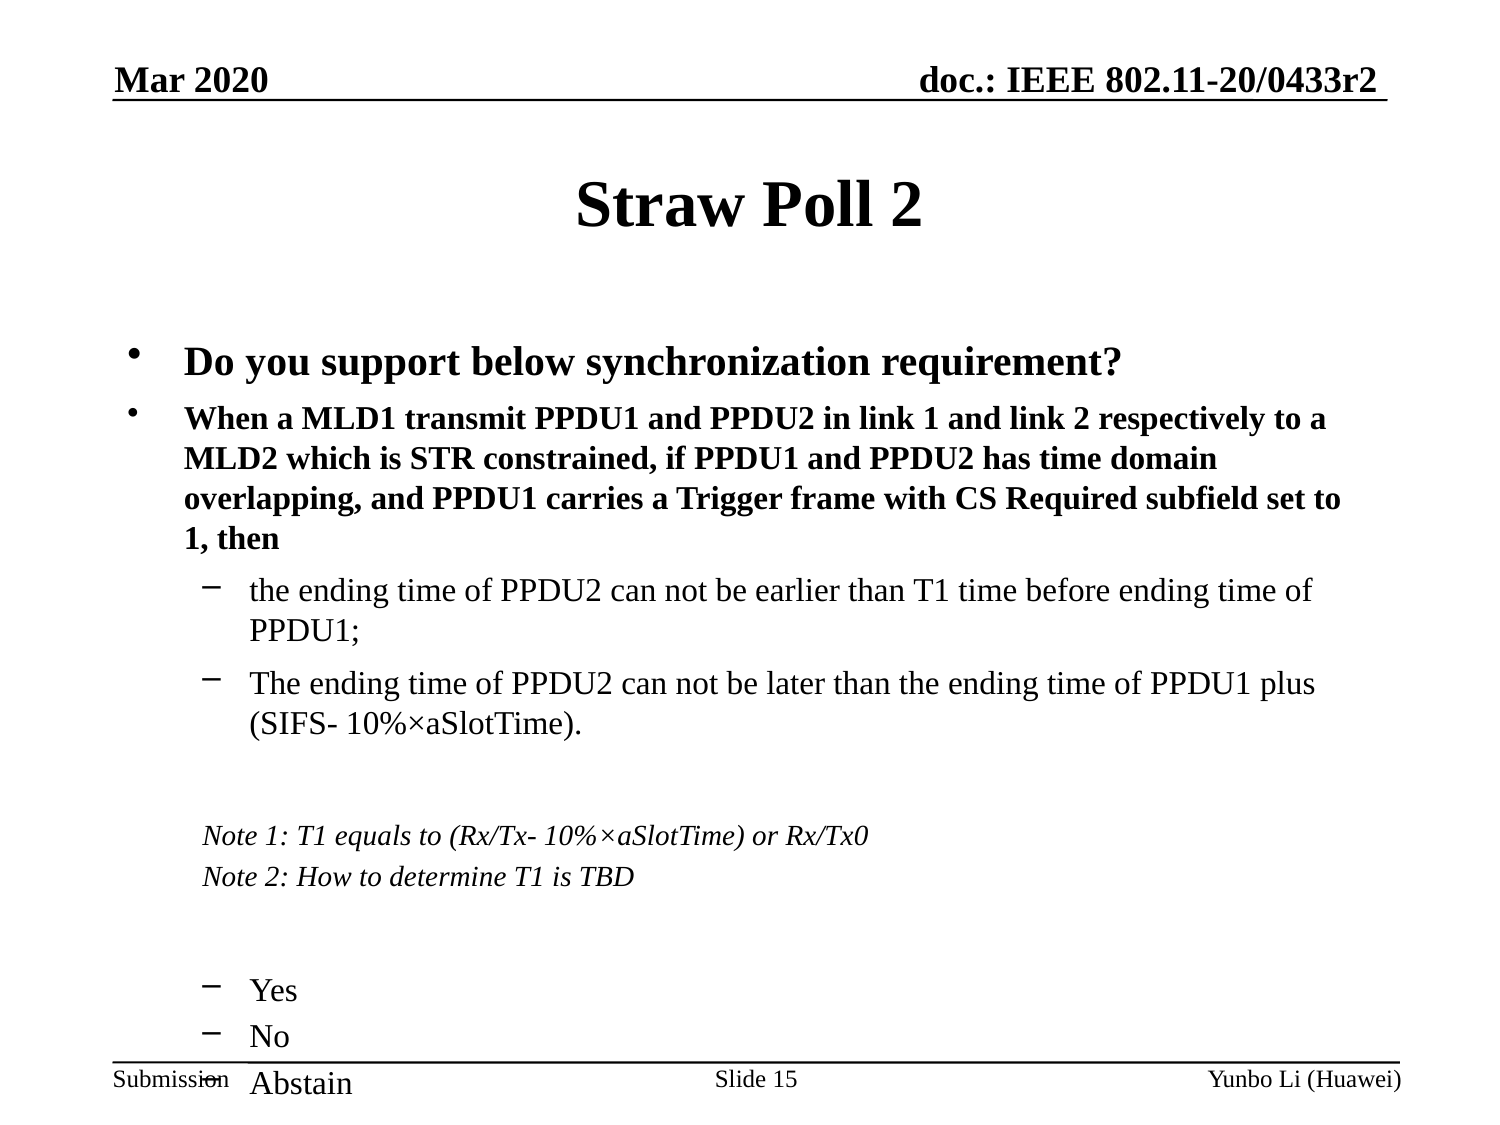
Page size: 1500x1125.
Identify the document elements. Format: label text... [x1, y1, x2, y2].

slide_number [114, 54, 271, 101]
title Straw Poll 2 [112, 112, 1388, 288]
footer Yunbo Li (Huawei) [1204, 1061, 1402, 1093]
list Do you support below synchronization requirement? When a MLD1 transmit PPDU1 and PPDU2 in link 1 and link 2 respectively to a MLD2 which is STR constrained, if PPDU1 and PPDU2 has time domain overlapping, and PPDU1 carries a Trigger frame with CS Required subfield set to 1, then the ending time of PPDU2 can not be earlier than T1 time before ending time of PPDU1; The ending time of PPDU2 can not be later than the ending time of PPDU1 plus (SIFS- 10%×aSlotTime). Note 1: T1 equals to (Rx/Tx- 10%×aSlotTime) or Rx/Tx0 Note 2: How to determine T1 is TBD Yes No Abstain [112, 326, 1388, 1002]
slide_number Slide 15 [712, 1061, 800, 1093]
